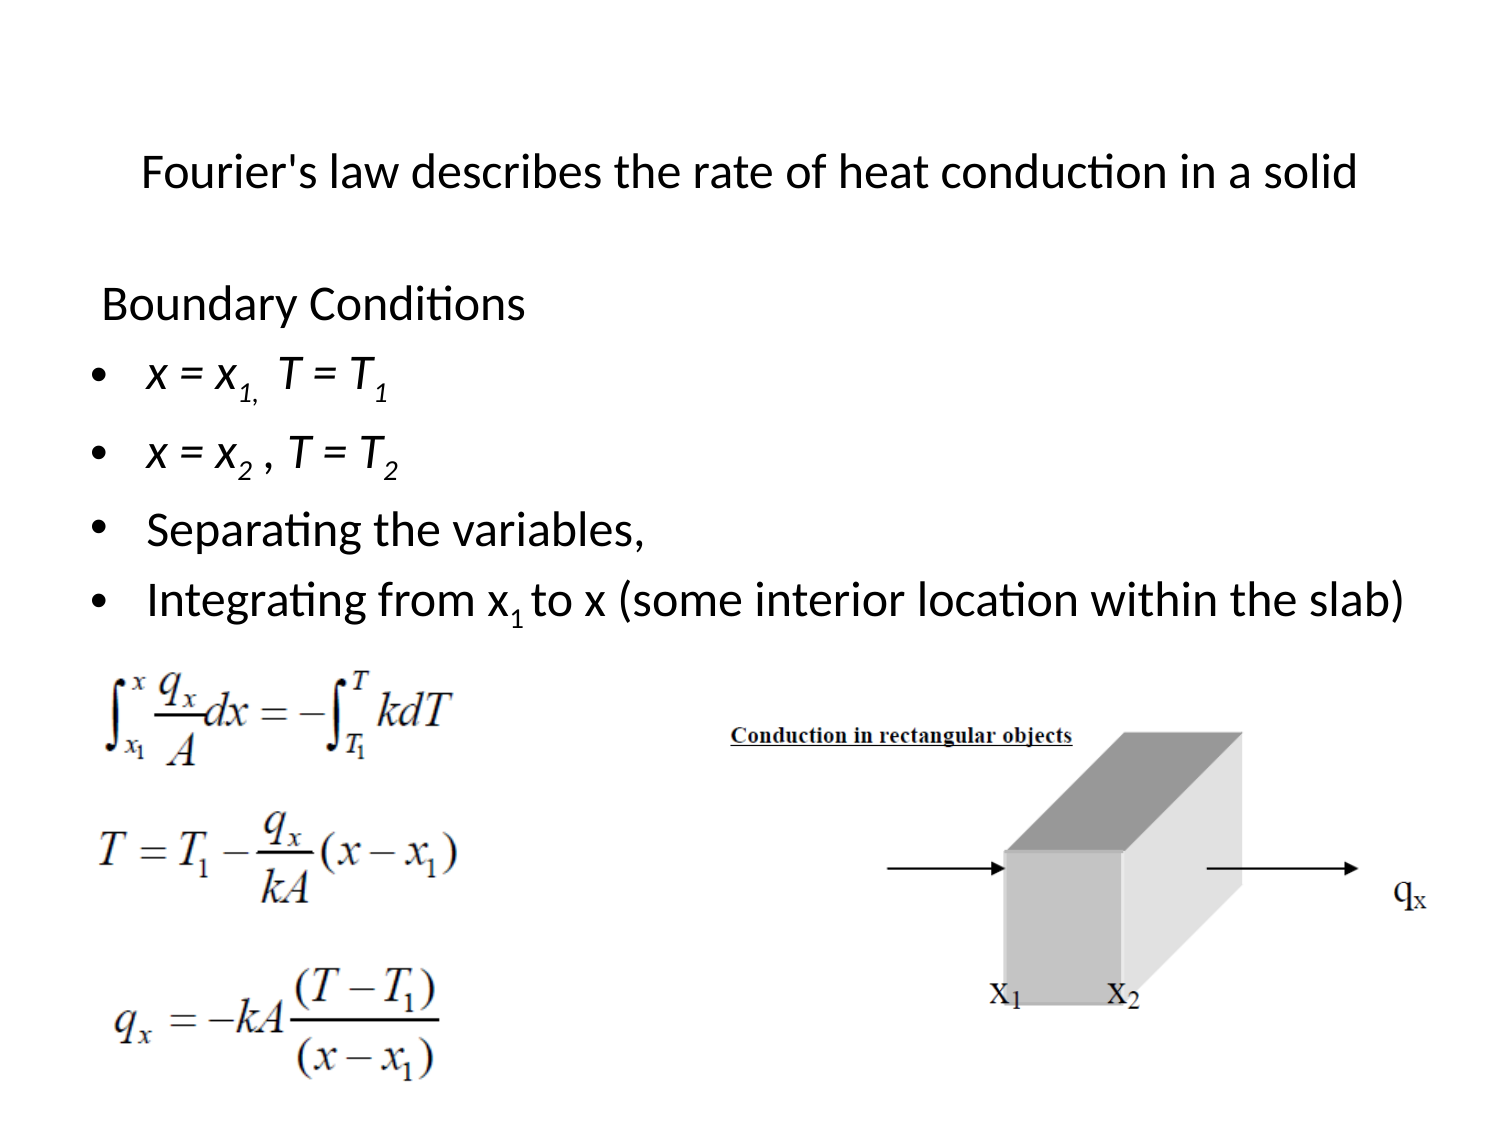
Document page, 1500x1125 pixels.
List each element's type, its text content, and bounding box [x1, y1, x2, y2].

picture [99, 948, 496, 1125]
list Boundary Conditions x = x1, T = T1 x = x2 , T = T2 Separating the variables, Integrating from x1 to x (some interior location within the slab) [75, 262, 1425, 650]
picture [724, 724, 1448, 1022]
picture [37, 649, 518, 937]
title Fourier's law describes the rate of heat conduction in a solid [75, 45, 1425, 233]
